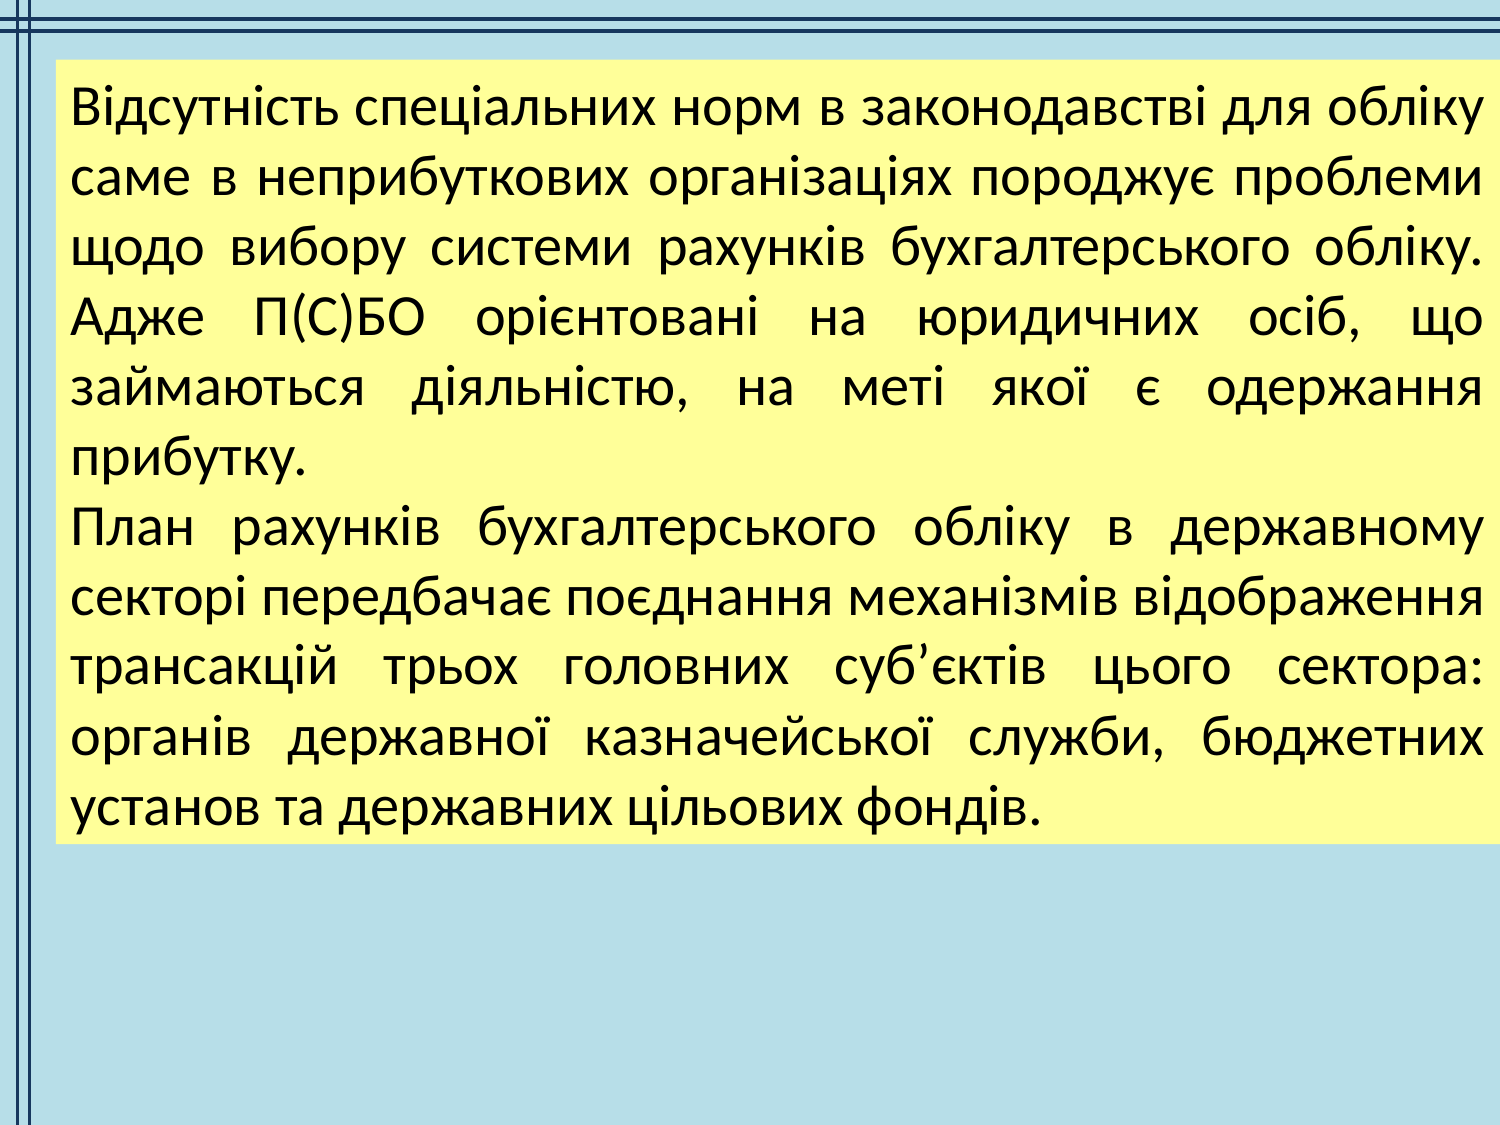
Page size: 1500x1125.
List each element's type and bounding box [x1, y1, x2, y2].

text_box [0, 0, 1500, 1125]
